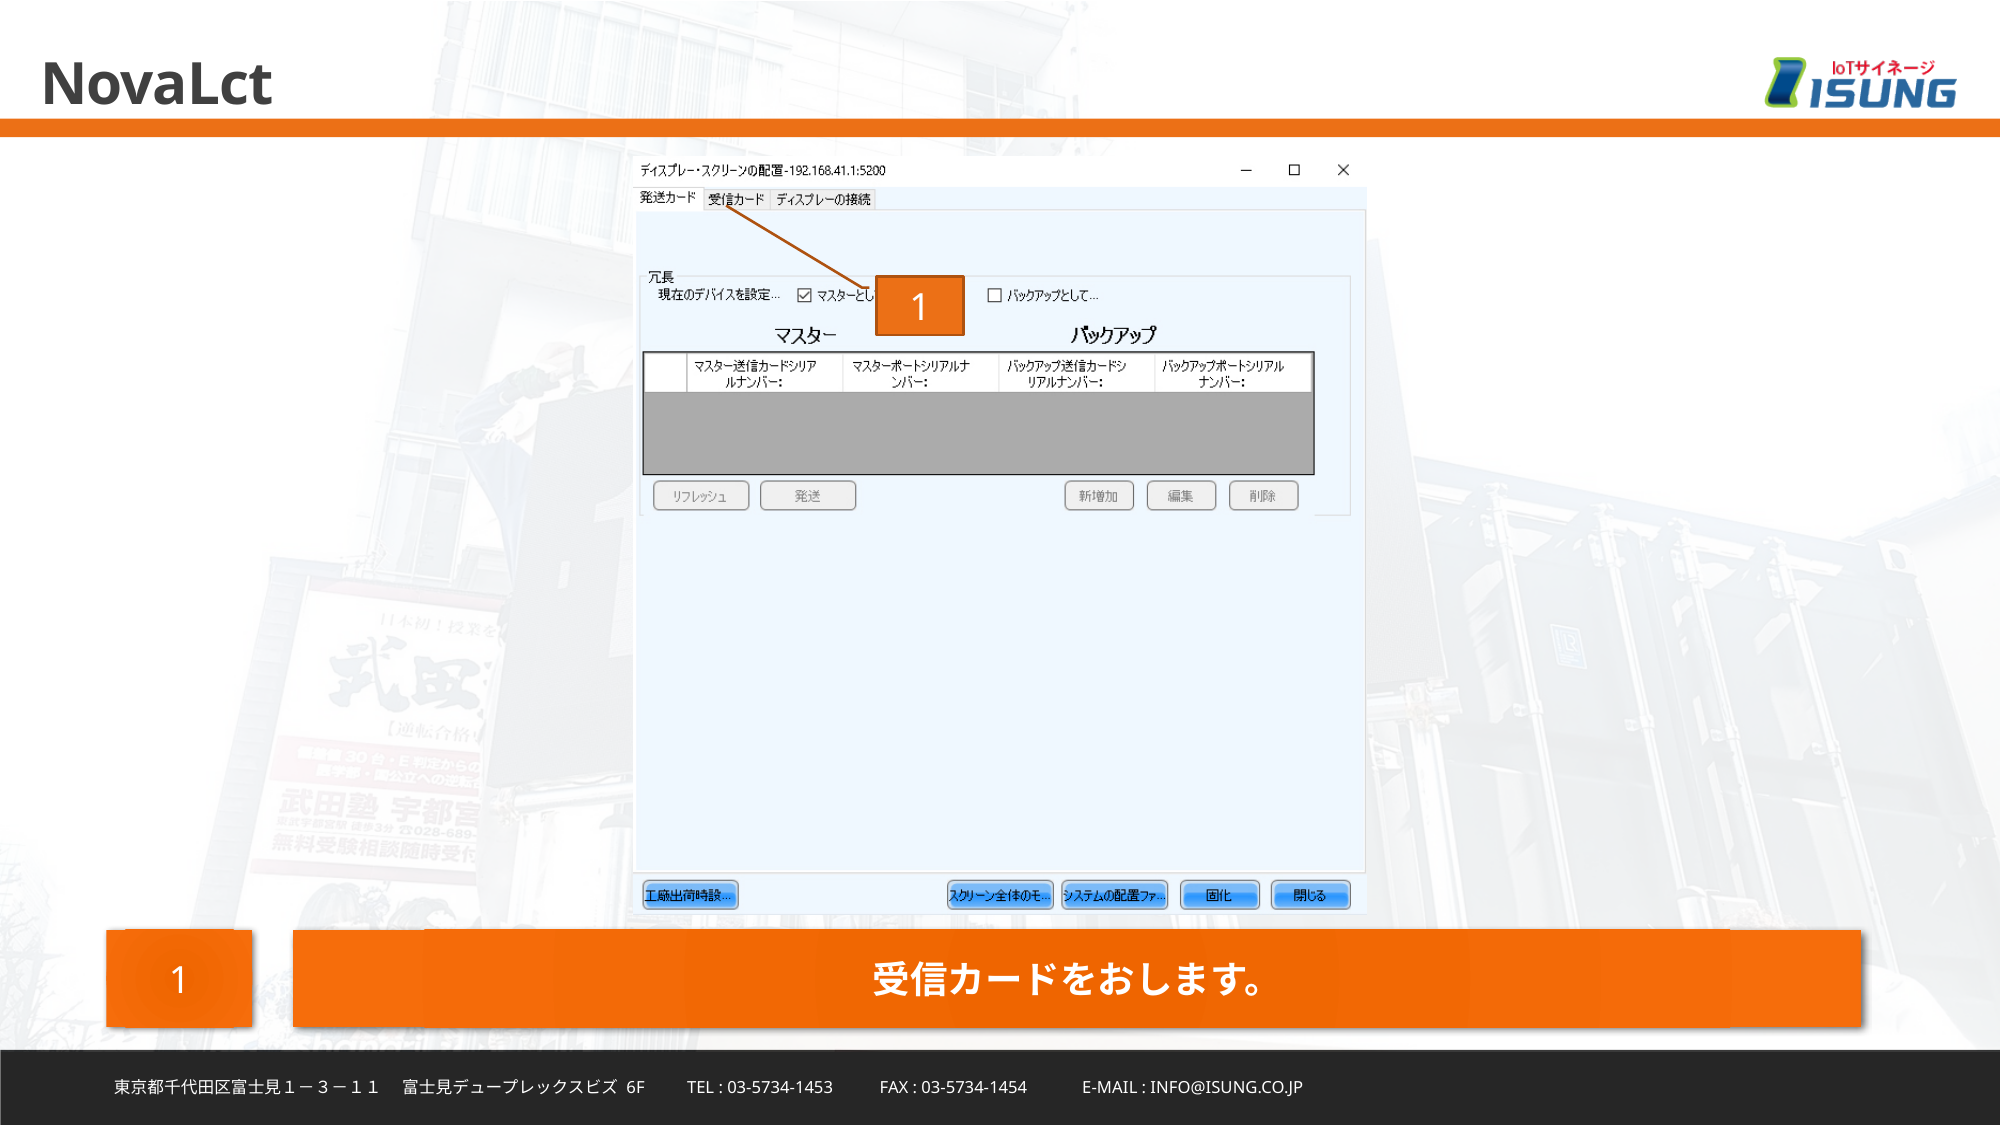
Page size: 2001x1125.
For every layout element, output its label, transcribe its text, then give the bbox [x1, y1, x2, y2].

picture [0, 0, 2000, 1053]
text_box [633, 155, 1367, 916]
text_box 東京都千代田区富士見１－３－１１ 富士見デュープレックスビズ 6F TEL : 03-5734-1453 FAX : 03-5734-1454 E-Mail : info@isung.co.jp [25, 1067, 1320, 1110]
